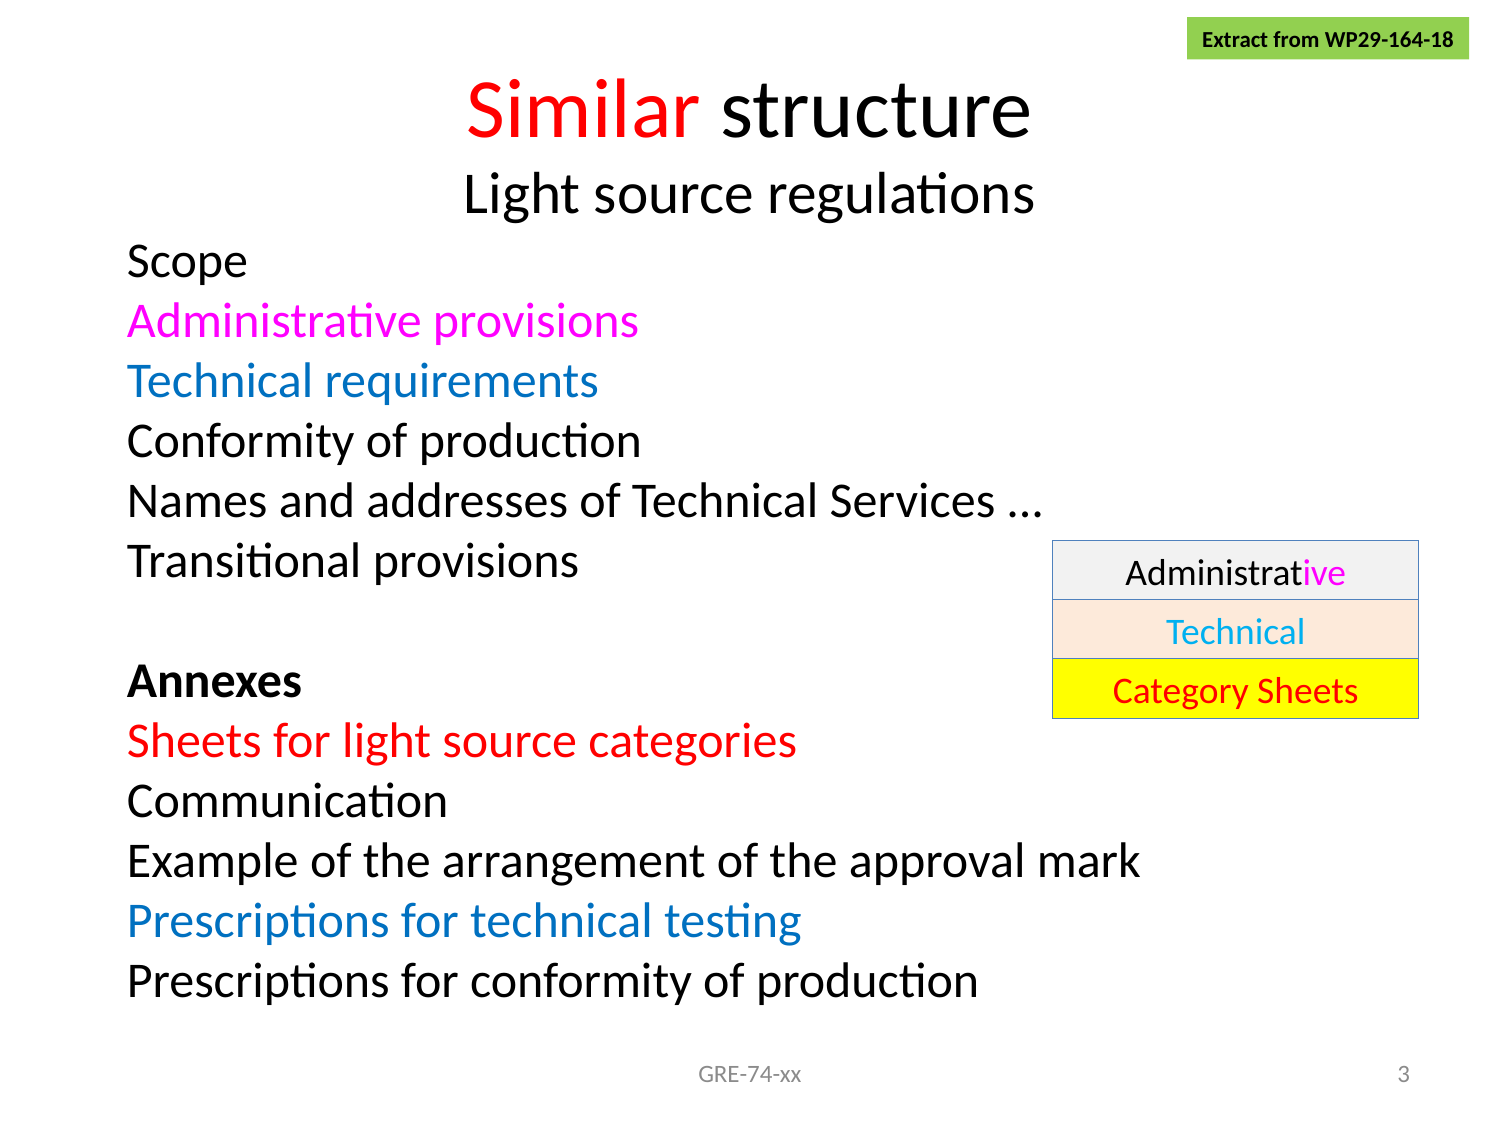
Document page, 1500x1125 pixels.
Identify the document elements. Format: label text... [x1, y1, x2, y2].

text_box Technical [1052, 599, 1419, 658]
text_box Category Sheets [1052, 658, 1419, 719]
footer GRE-74-xx [512, 1042, 988, 1103]
title Similar structure Light source regulations [75, 45, 1425, 233]
text_box Scope Administrative provisions Technical requirements Conformity of production Names and addresses of Technical Services ... Transitional provisions Annexes Sheets for light source categories Communication Example of the arrangement of the approval mark Prescriptions for technical testing Prescriptions for conformity of production [112, 219, 1369, 1015]
slide_number 3 [1074, 1042, 1425, 1103]
text_box Administrative [1052, 540, 1419, 599]
text_box Extract from WP29-164-18 [1187, 17, 1470, 60]
